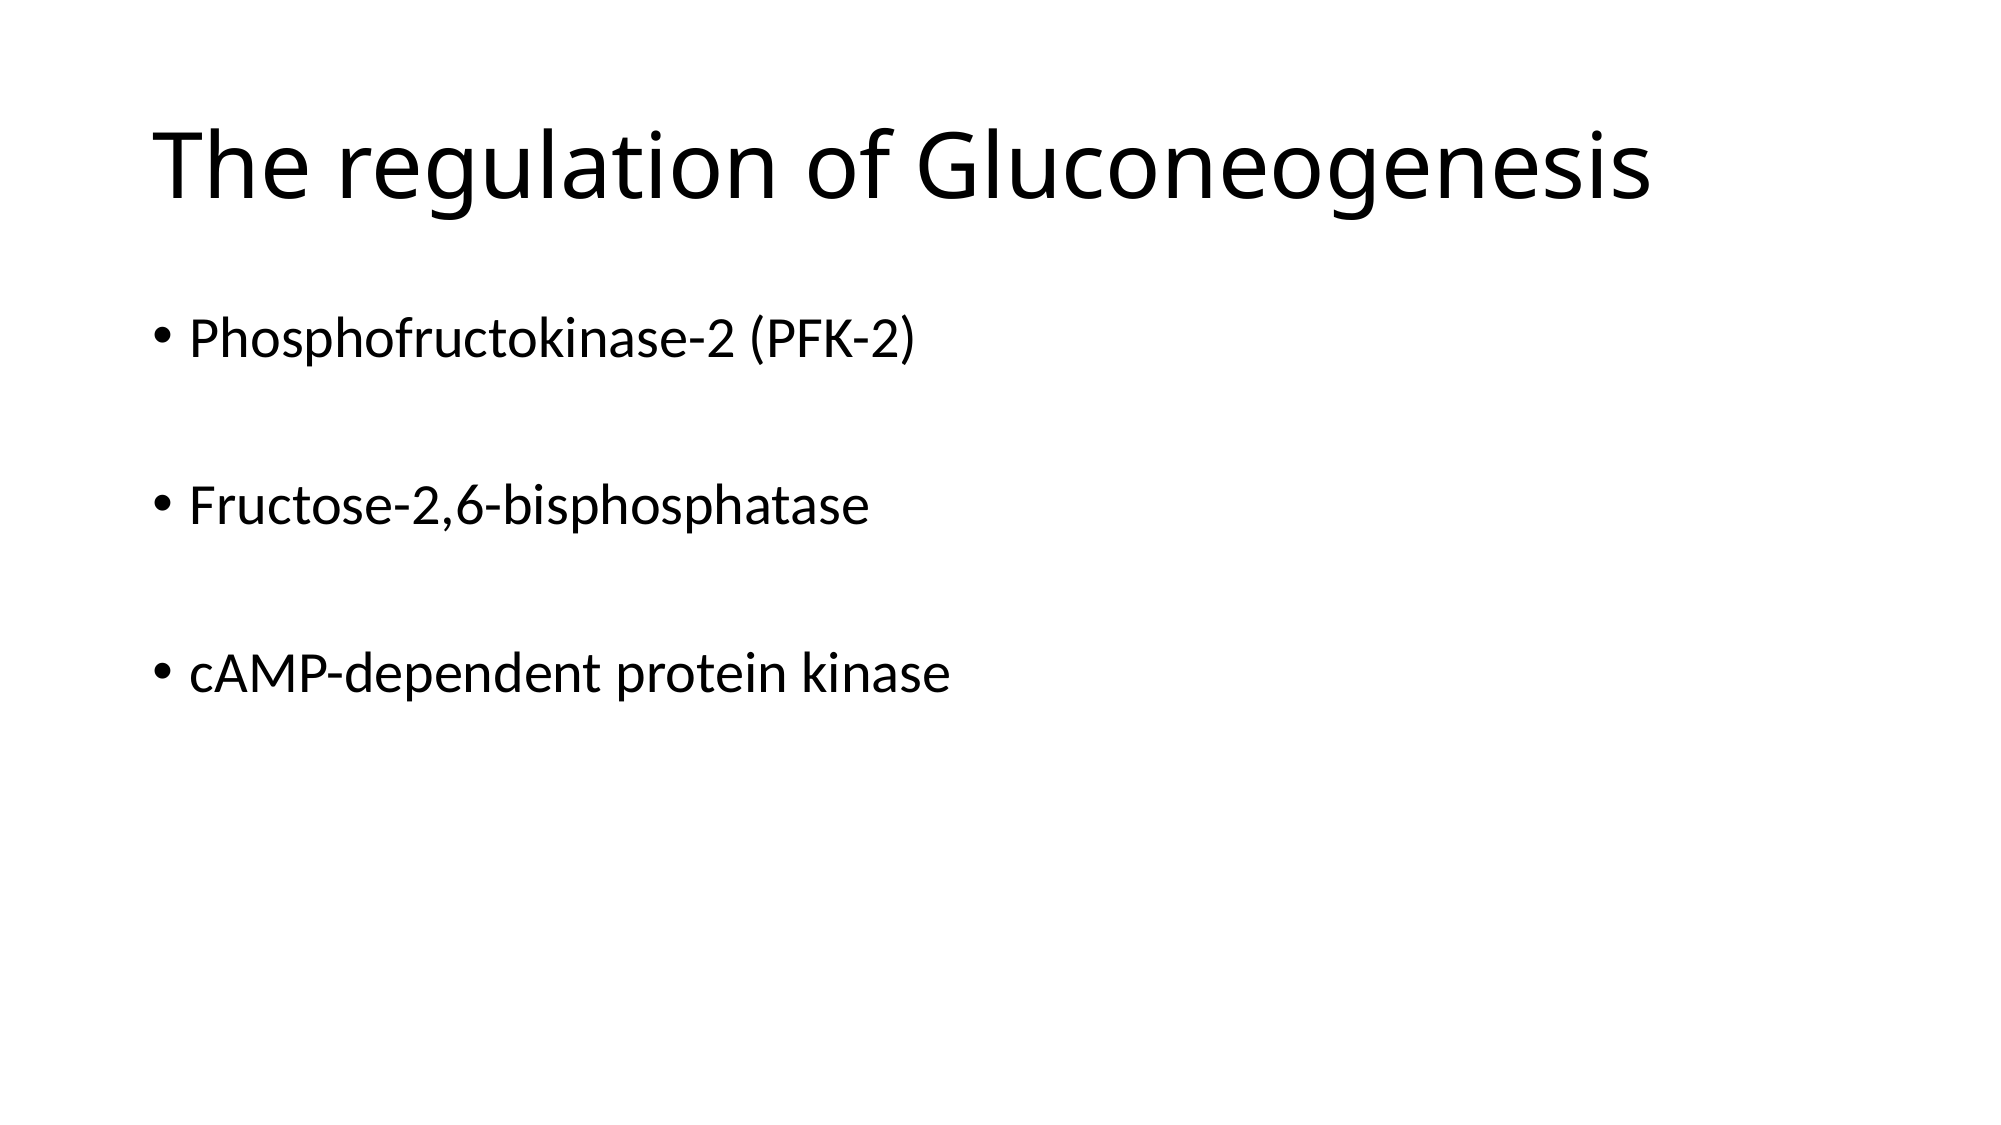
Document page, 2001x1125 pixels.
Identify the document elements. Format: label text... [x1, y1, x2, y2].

title The regulation of Gluconeogenesis [137, 59, 1863, 278]
list Phosphofructokinase-2 (PFK-2) Fructose-2,6-bisphosphatase cAMP-dependent protein kinase [137, 299, 1863, 1014]
